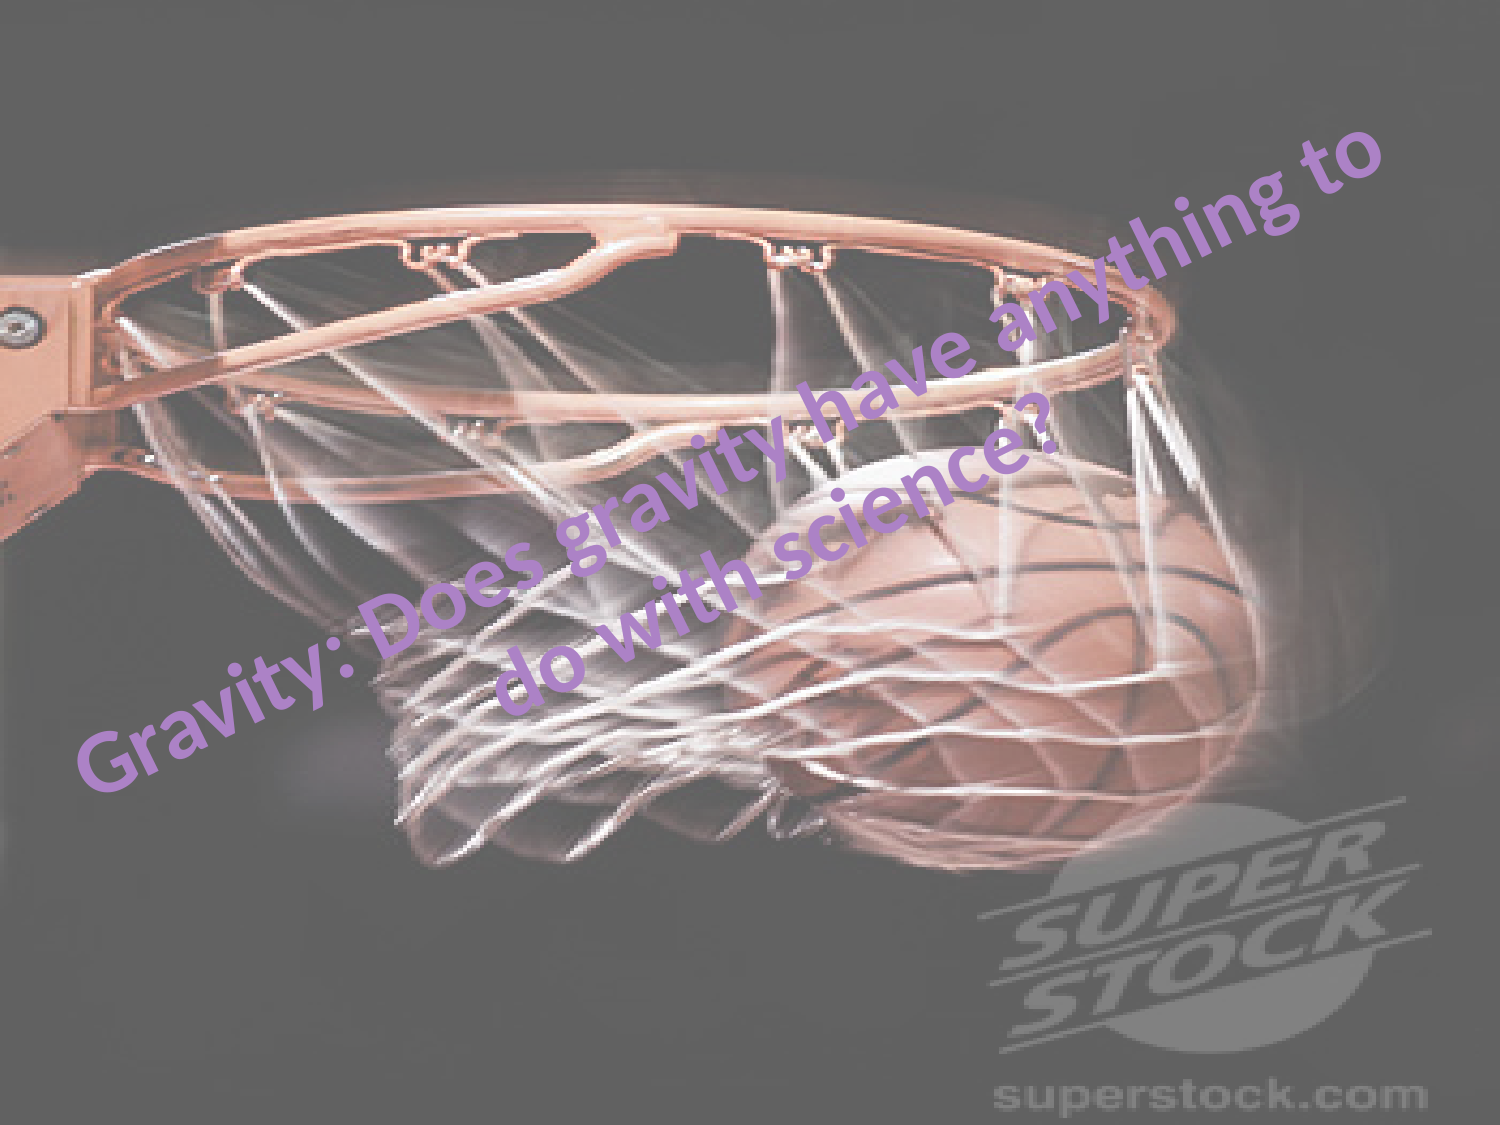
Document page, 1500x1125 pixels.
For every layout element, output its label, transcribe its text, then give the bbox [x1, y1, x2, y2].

title Gravity: Does gravity have anything to do with science? [0, 0, 1500, 1000]
